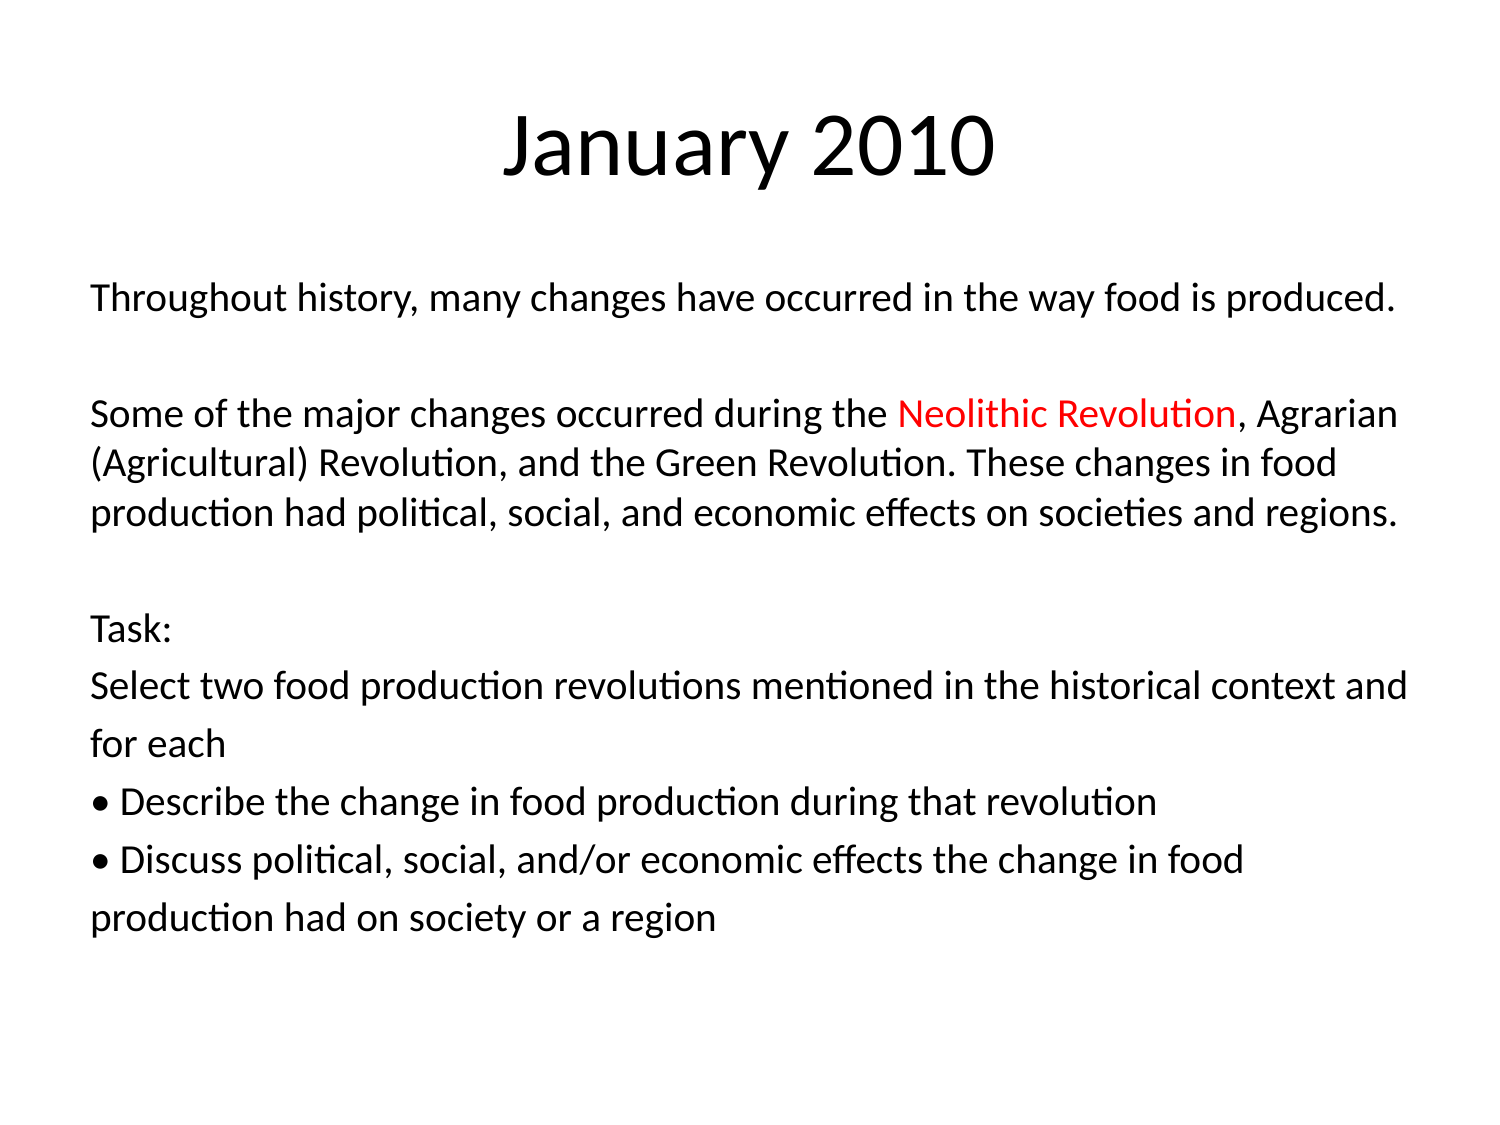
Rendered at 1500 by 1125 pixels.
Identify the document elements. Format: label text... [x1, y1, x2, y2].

list Throughout history, many changes have occurred in the way food is produced. Some of the major changes occurred during the Neolithic Revolution, Agrarian (Agricultural) Revolution, and the Green Revolution. These changes in food production had political, social, and economic effects on societies and regions. Task: Select two food production revolutions mentioned in the historical context and for each • Describe the change in food production during that revolution • Discuss political, social, and/or economic effects the change in food production had on society or a region [75, 262, 1425, 1005]
title January 2010 [75, 45, 1425, 233]
